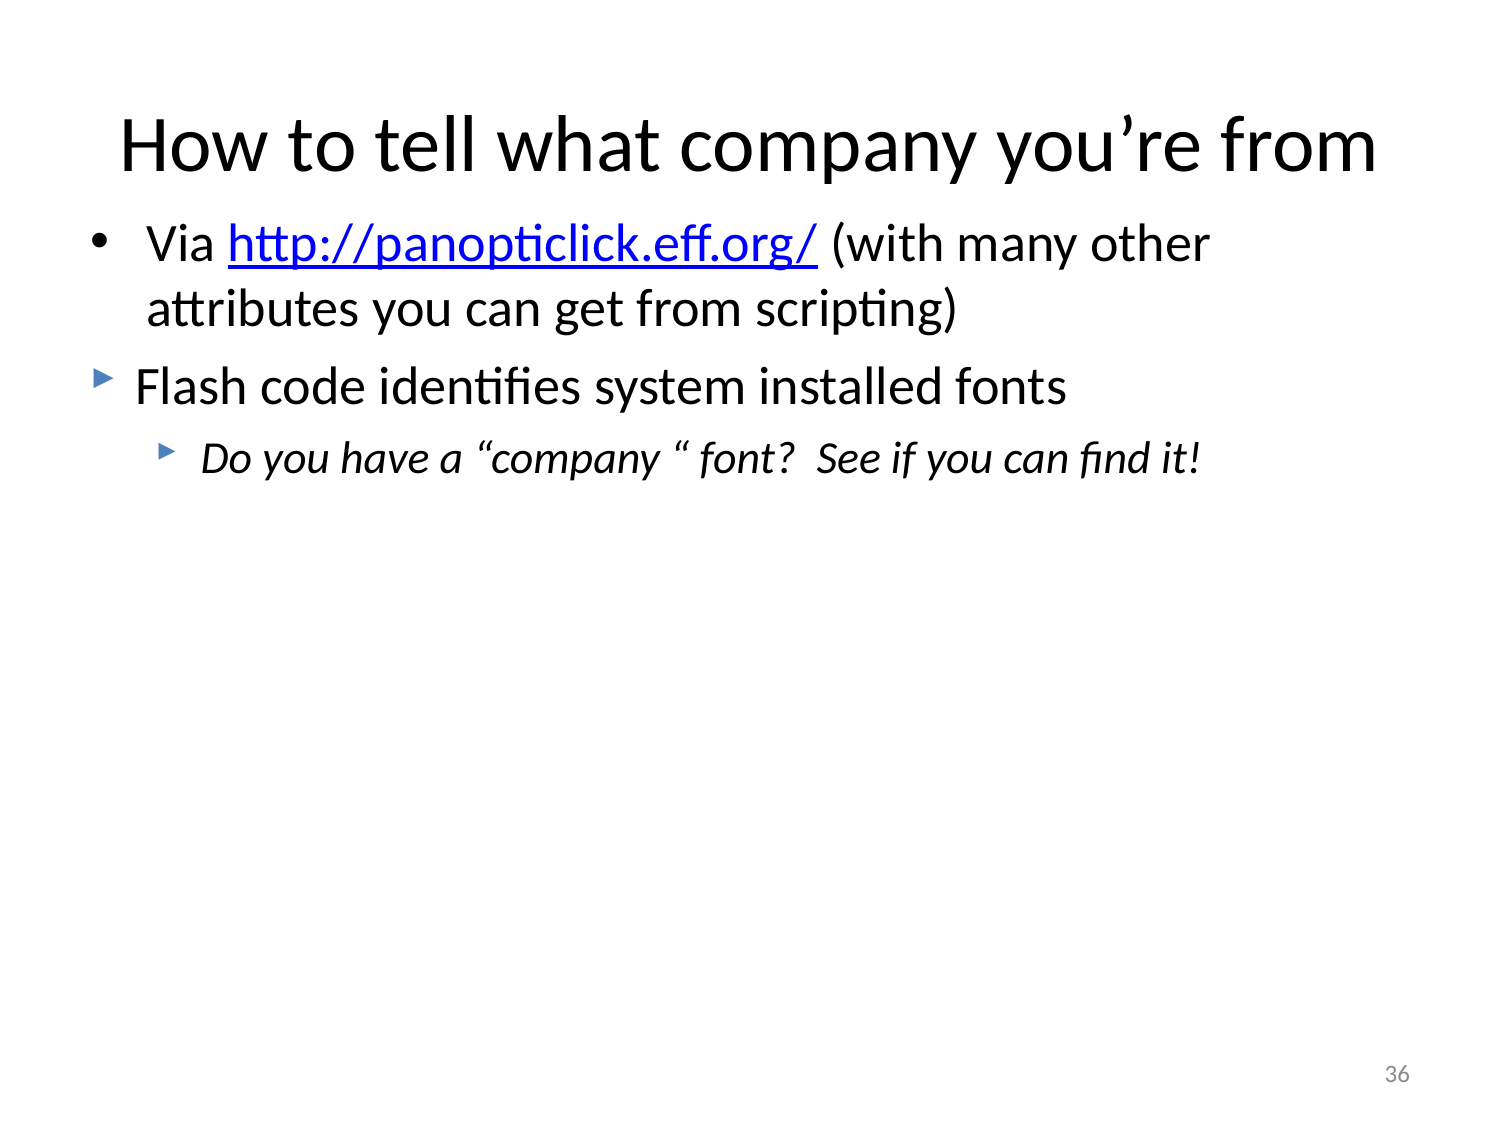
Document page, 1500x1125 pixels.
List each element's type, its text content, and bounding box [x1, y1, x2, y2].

title How to tell what company you’re from [75, 45, 1425, 200]
list Via http://panopticlick.eff.org/ (with many other attributes you can get from scripting) Flash code identifies system installed fonts Do you have a “company “ font? See if you can find it! [75, 200, 1425, 637]
slide_number 36 [1074, 1042, 1425, 1103]
